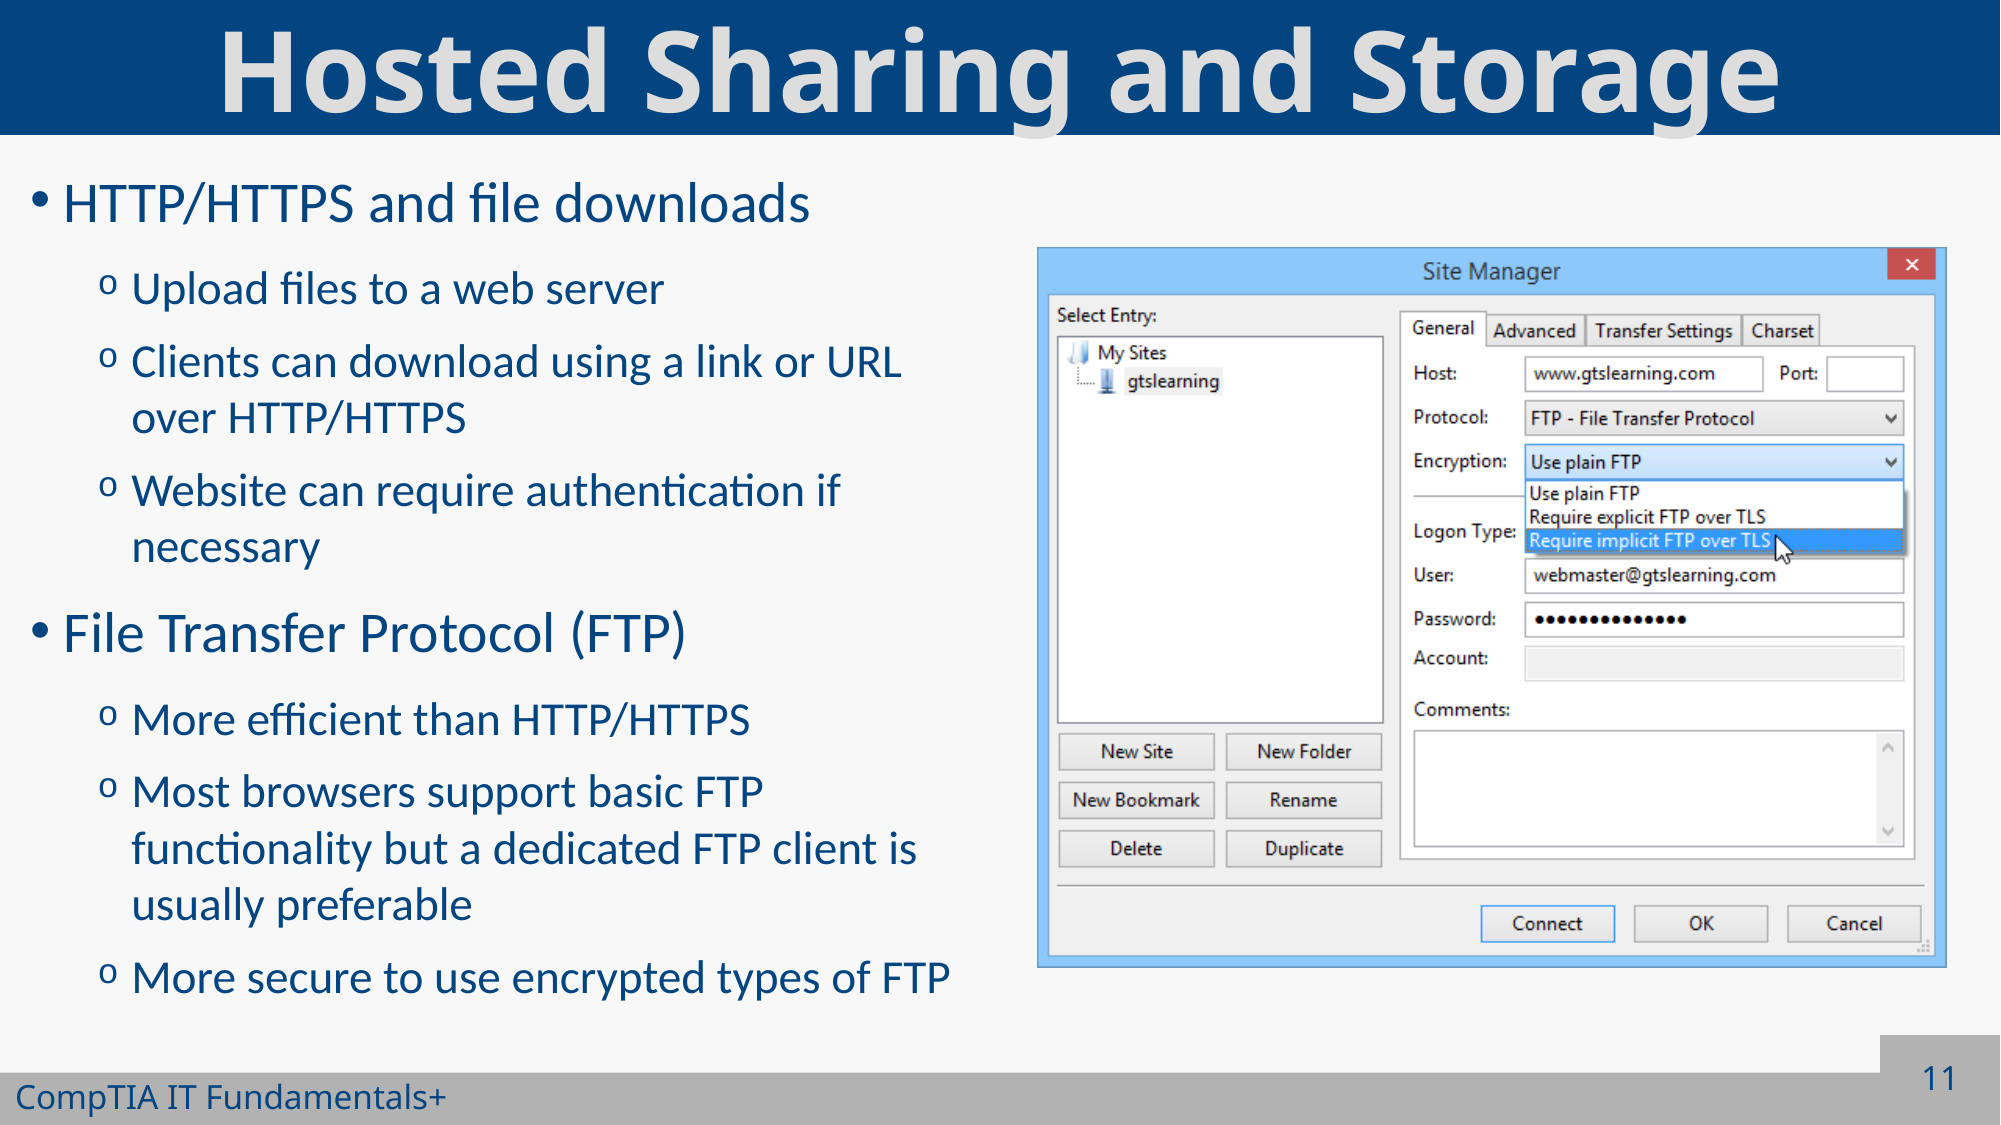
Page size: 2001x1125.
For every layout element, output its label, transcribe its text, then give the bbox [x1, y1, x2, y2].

list HTTP/HTTPS and file downloads Upload files to a web server Clients can download using a link or URL over HTTP/HTTPS Website can require authentication if necessary File Transfer Protocol (FTP) More efficient than HTTP/HTTPS Most browsers support basic FTP functionality but a dedicated FTP client is usually preferable More secure to use encrypted types of FTP [15, 149, 990, 1065]
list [1037, 247, 1947, 968]
slide_number 11 [1880, 1035, 2000, 1125]
footer CompTIA IT Fundamentals+ [0, 1072, 1880, 1125]
title Hosted Sharing and Storage [0, 0, 2000, 135]
